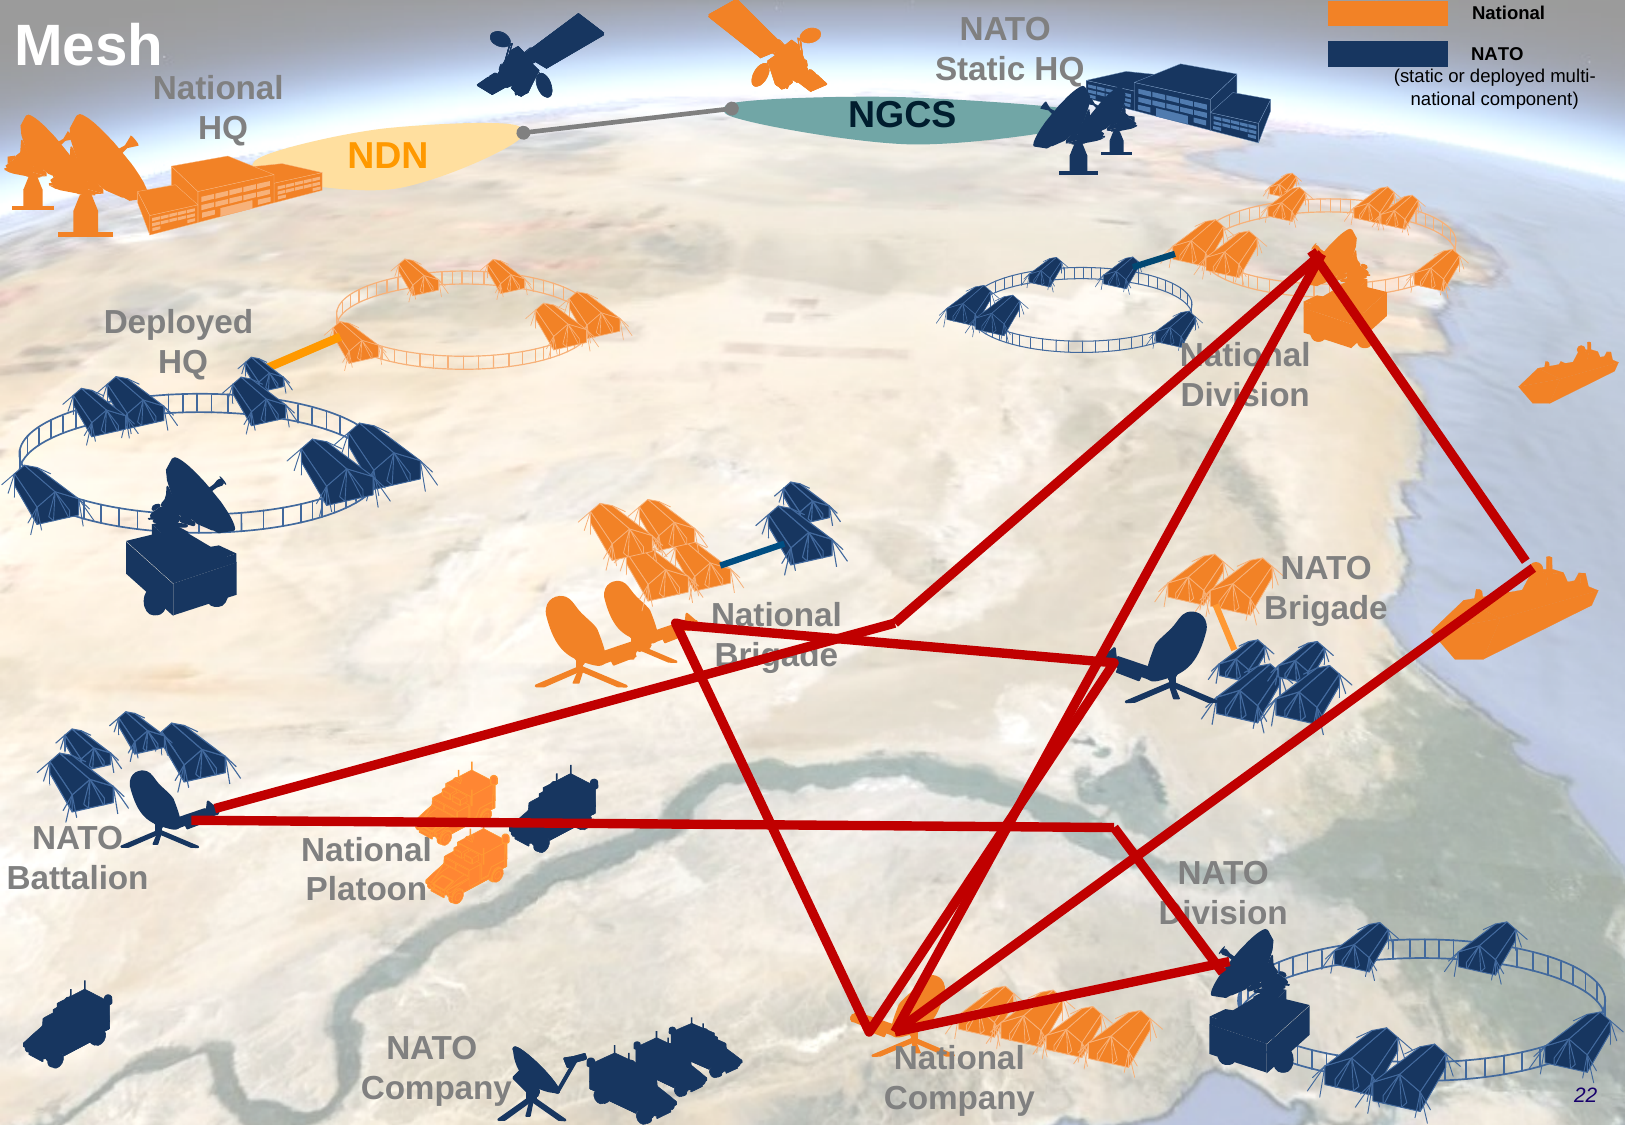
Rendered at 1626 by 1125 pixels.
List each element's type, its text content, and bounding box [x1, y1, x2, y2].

text_box Mesh [0, 0, 179, 85]
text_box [191, 250, 1534, 1033]
slide_number 22 [1232, 1036, 1613, 1115]
